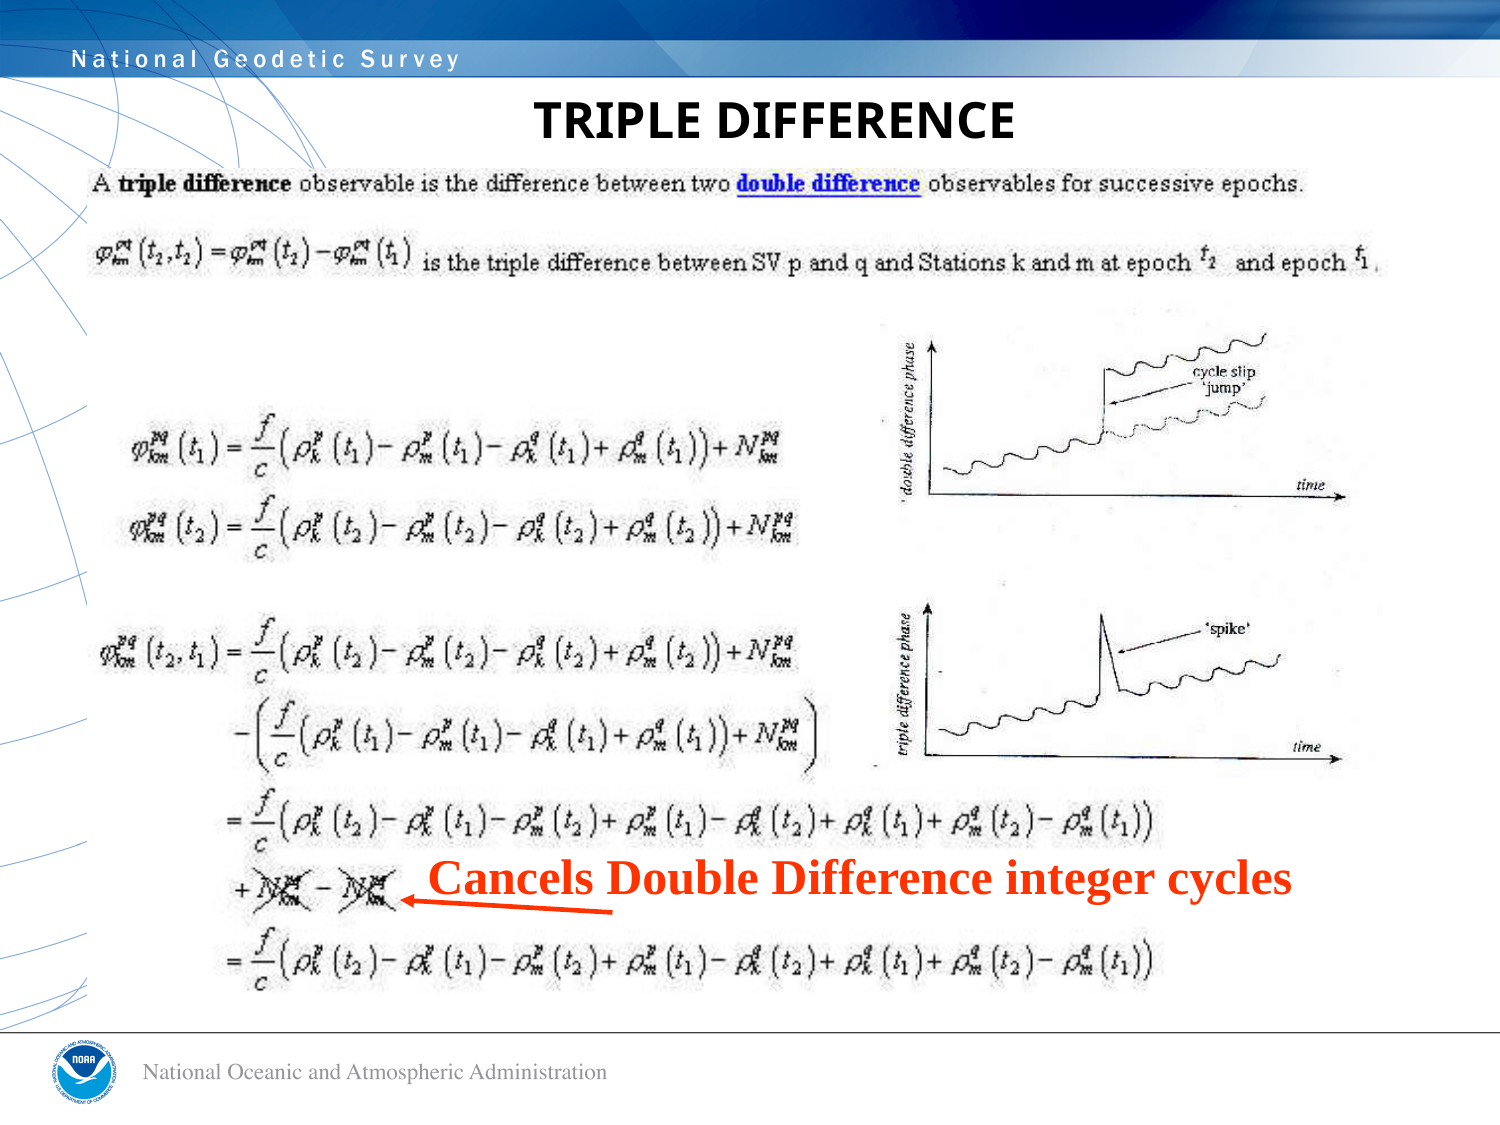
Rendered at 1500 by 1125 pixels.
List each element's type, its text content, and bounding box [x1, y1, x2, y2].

picture [0, 0, 1500, 1125]
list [87, 168, 1388, 1004]
title TRIPLE DIFFERENCE [87, 75, 1463, 163]
